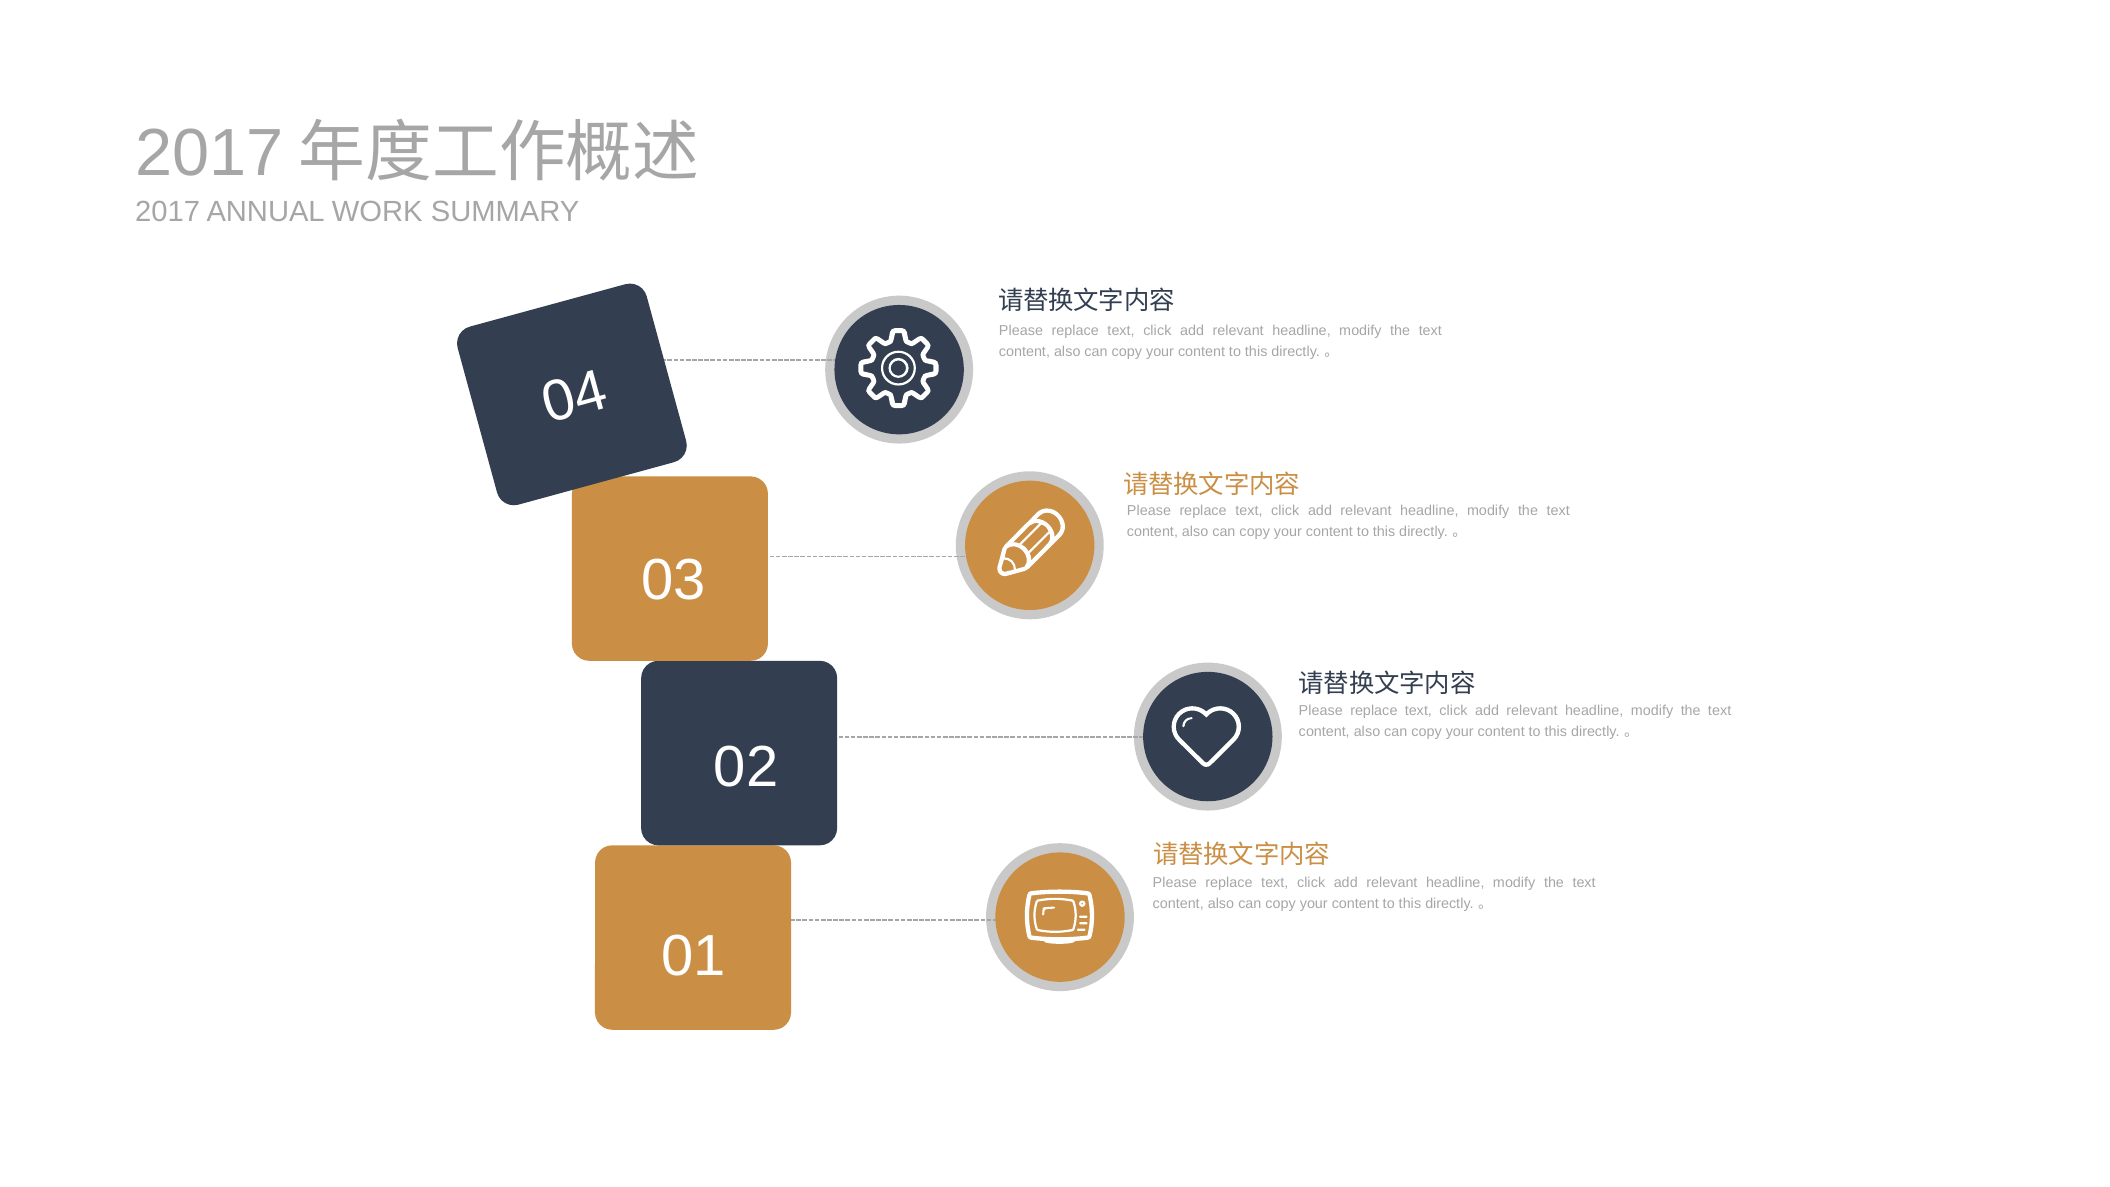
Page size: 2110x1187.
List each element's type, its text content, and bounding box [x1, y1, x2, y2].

text_box 请替换文字内容 [1123, 461, 1414, 499]
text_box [595, 845, 792, 1030]
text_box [955, 471, 1104, 620]
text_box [986, 843, 1134, 992]
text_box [571, 476, 768, 661]
text_box Please replace text, click add relevant headline, modify the text content, also can copy your content to this directly.。 [1126, 497, 1571, 540]
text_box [1169, 704, 1244, 768]
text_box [825, 295, 974, 444]
text_box 2017年度工作概述 [135, 108, 783, 189]
text_box 2017 ANNUAL WORK SUMMARY [135, 191, 596, 227]
text_box Please replace text, click add relevant headline, modify the text content, also can copy your content to this directly.。 [998, 317, 1444, 360]
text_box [1023, 889, 1095, 944]
text_box Please replace text, click add relevant headline, modify the text content, also can copy your content to this directly.。 [1152, 870, 1597, 912]
text_box 请替换文字内容 [1153, 831, 1444, 869]
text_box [473, 302, 670, 487]
text_box Please replace text, click add relevant headline, modify the text content, also can copy your content to this directly.。 [1298, 697, 1733, 740]
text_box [858, 328, 939, 409]
text_box 请替换文字内容 [1298, 660, 1589, 697]
text_box 请替换文字内容 [998, 278, 1289, 316]
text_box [1133, 662, 1282, 811]
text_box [641, 660, 838, 846]
